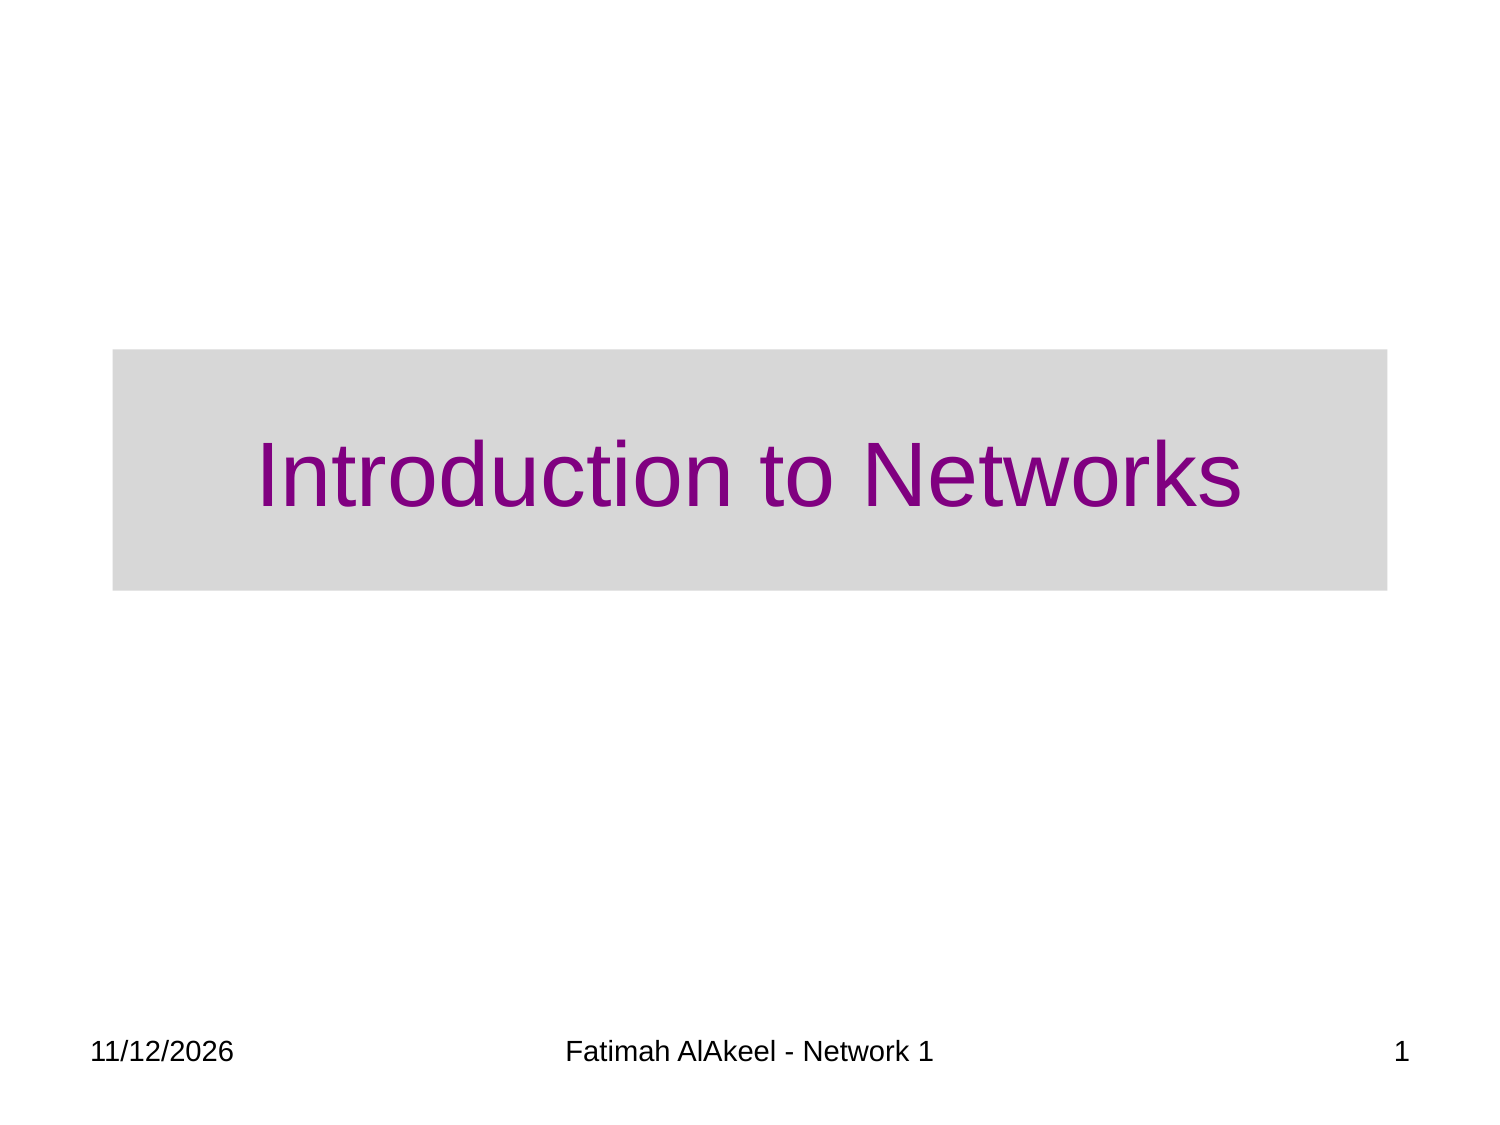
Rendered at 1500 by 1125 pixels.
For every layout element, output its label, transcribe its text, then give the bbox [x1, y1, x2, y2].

footer Fatimah AlAkeel - Network 1 [512, 1024, 988, 1103]
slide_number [74, 1024, 426, 1103]
slide_number 1 [1074, 1024, 1426, 1103]
title Introduction to Networks [112, 349, 1388, 591]
